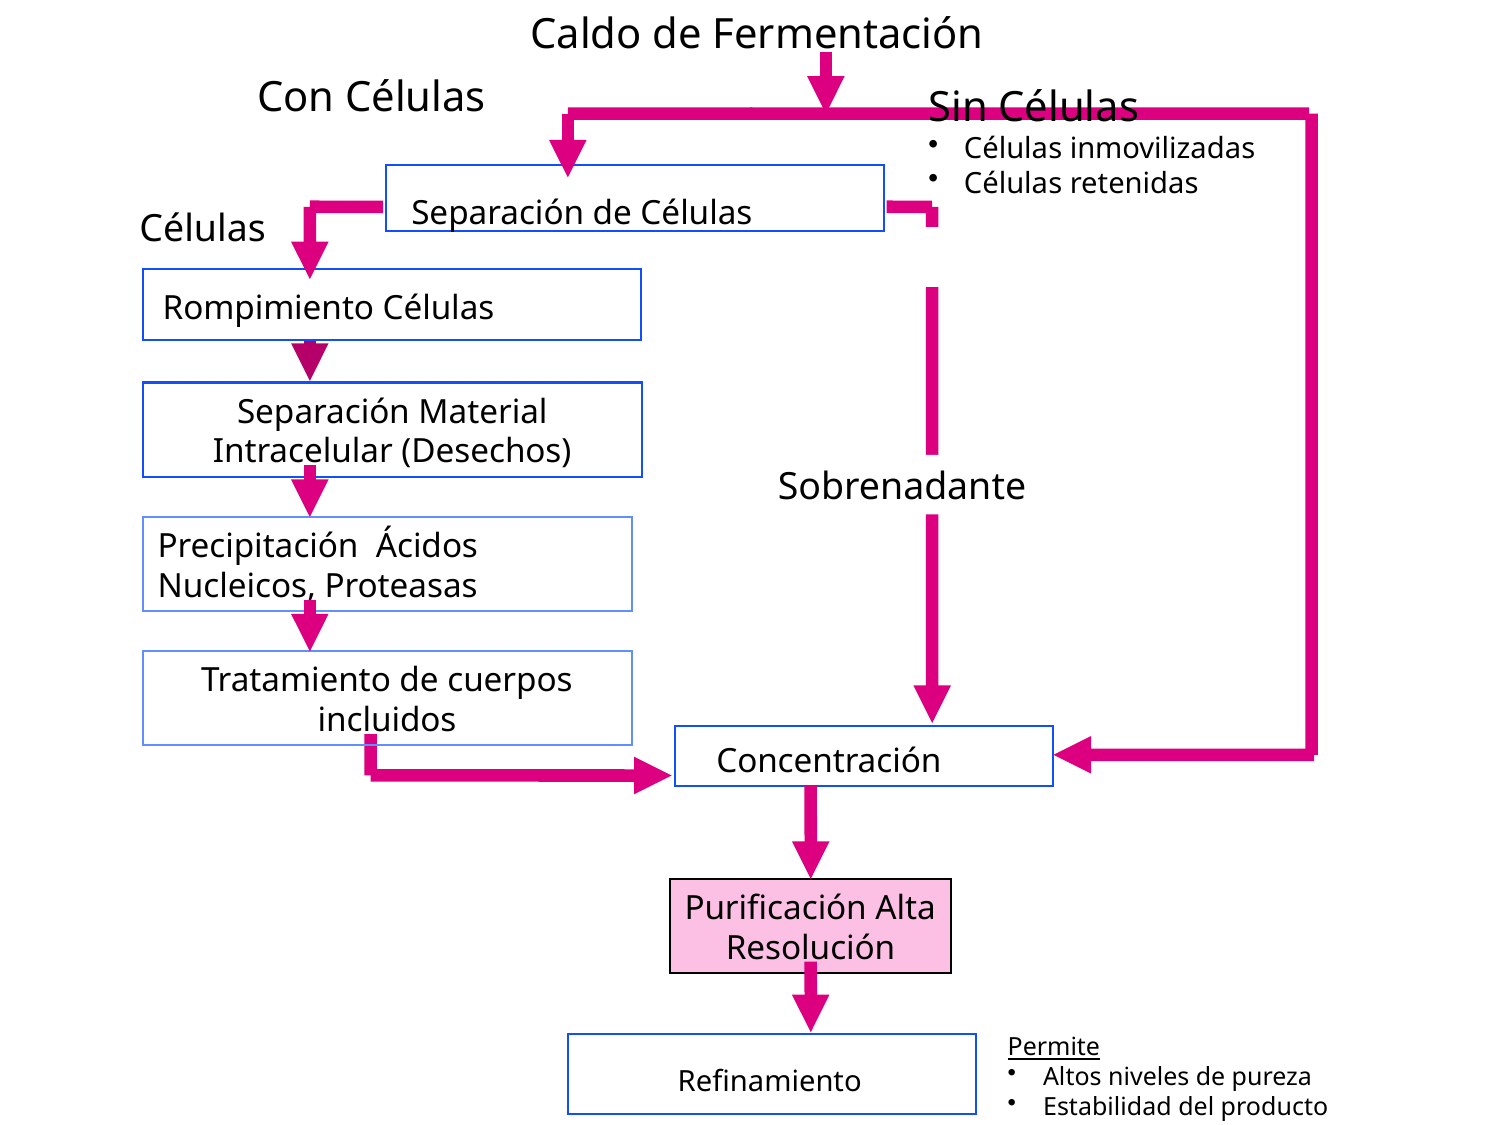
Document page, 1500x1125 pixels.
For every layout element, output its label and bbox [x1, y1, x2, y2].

text_box [112, 0, 1388, 1125]
